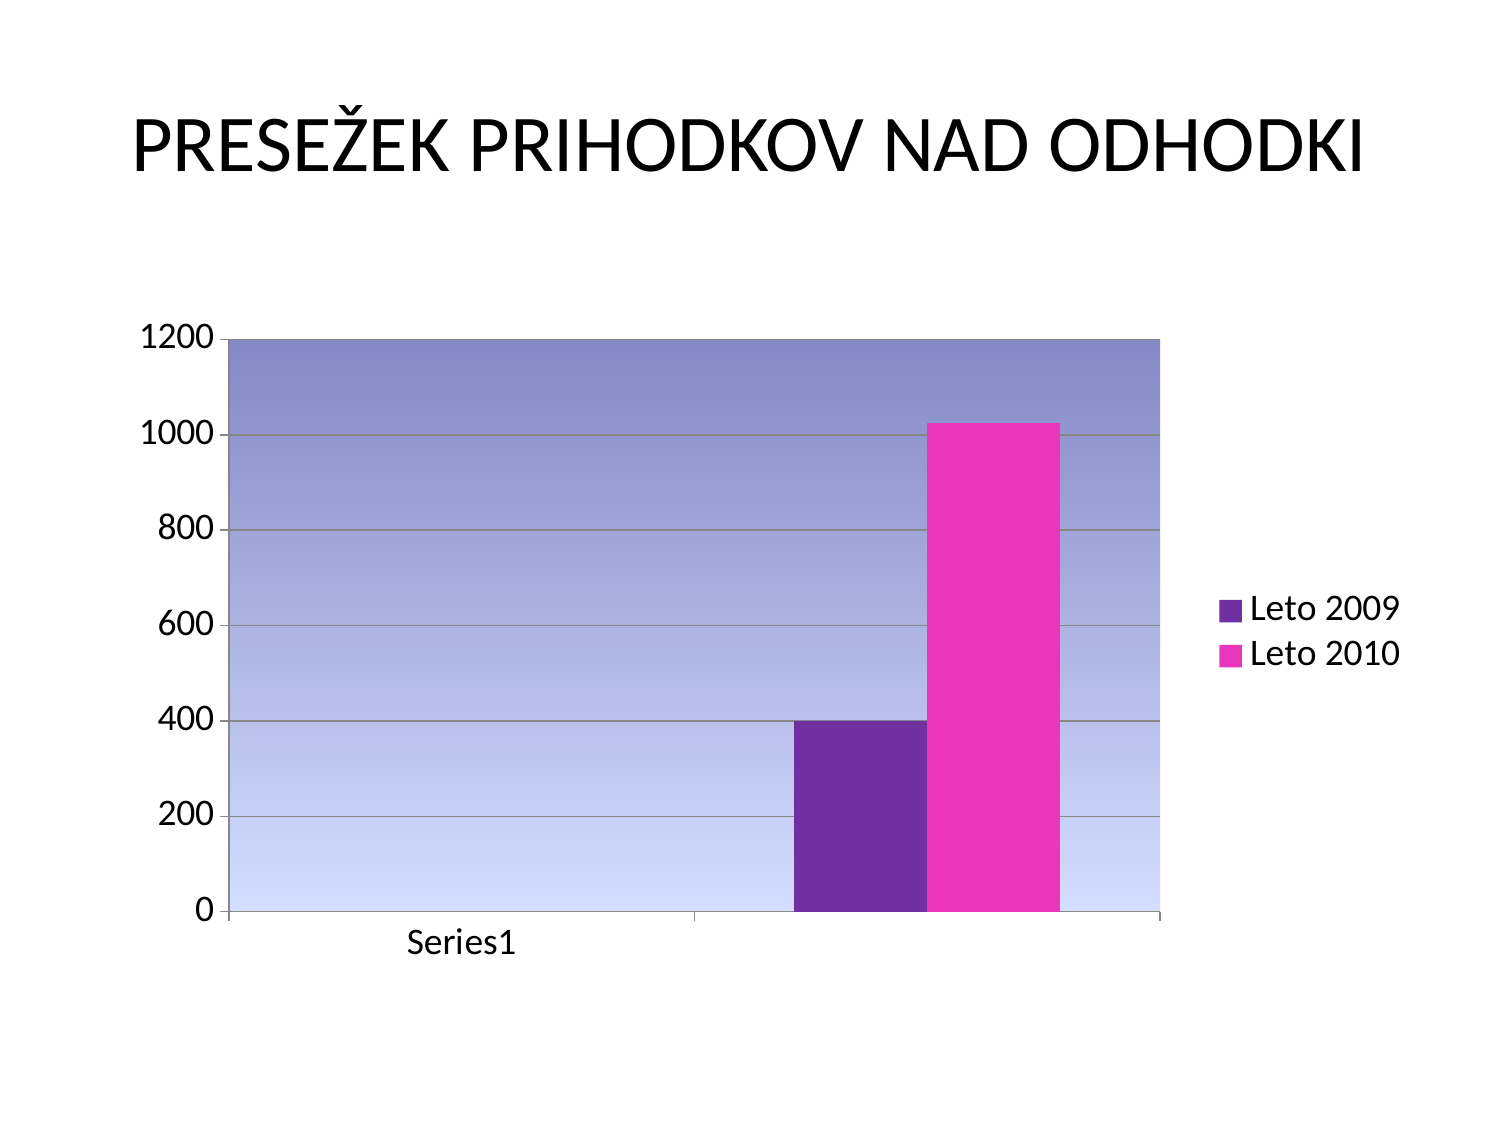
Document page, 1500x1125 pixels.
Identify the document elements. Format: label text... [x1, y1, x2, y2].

chart [74, 262, 1426, 1006]
title PRESEŽEK PRIHODKOV NAD ODHODKI [75, 45, 1425, 233]
